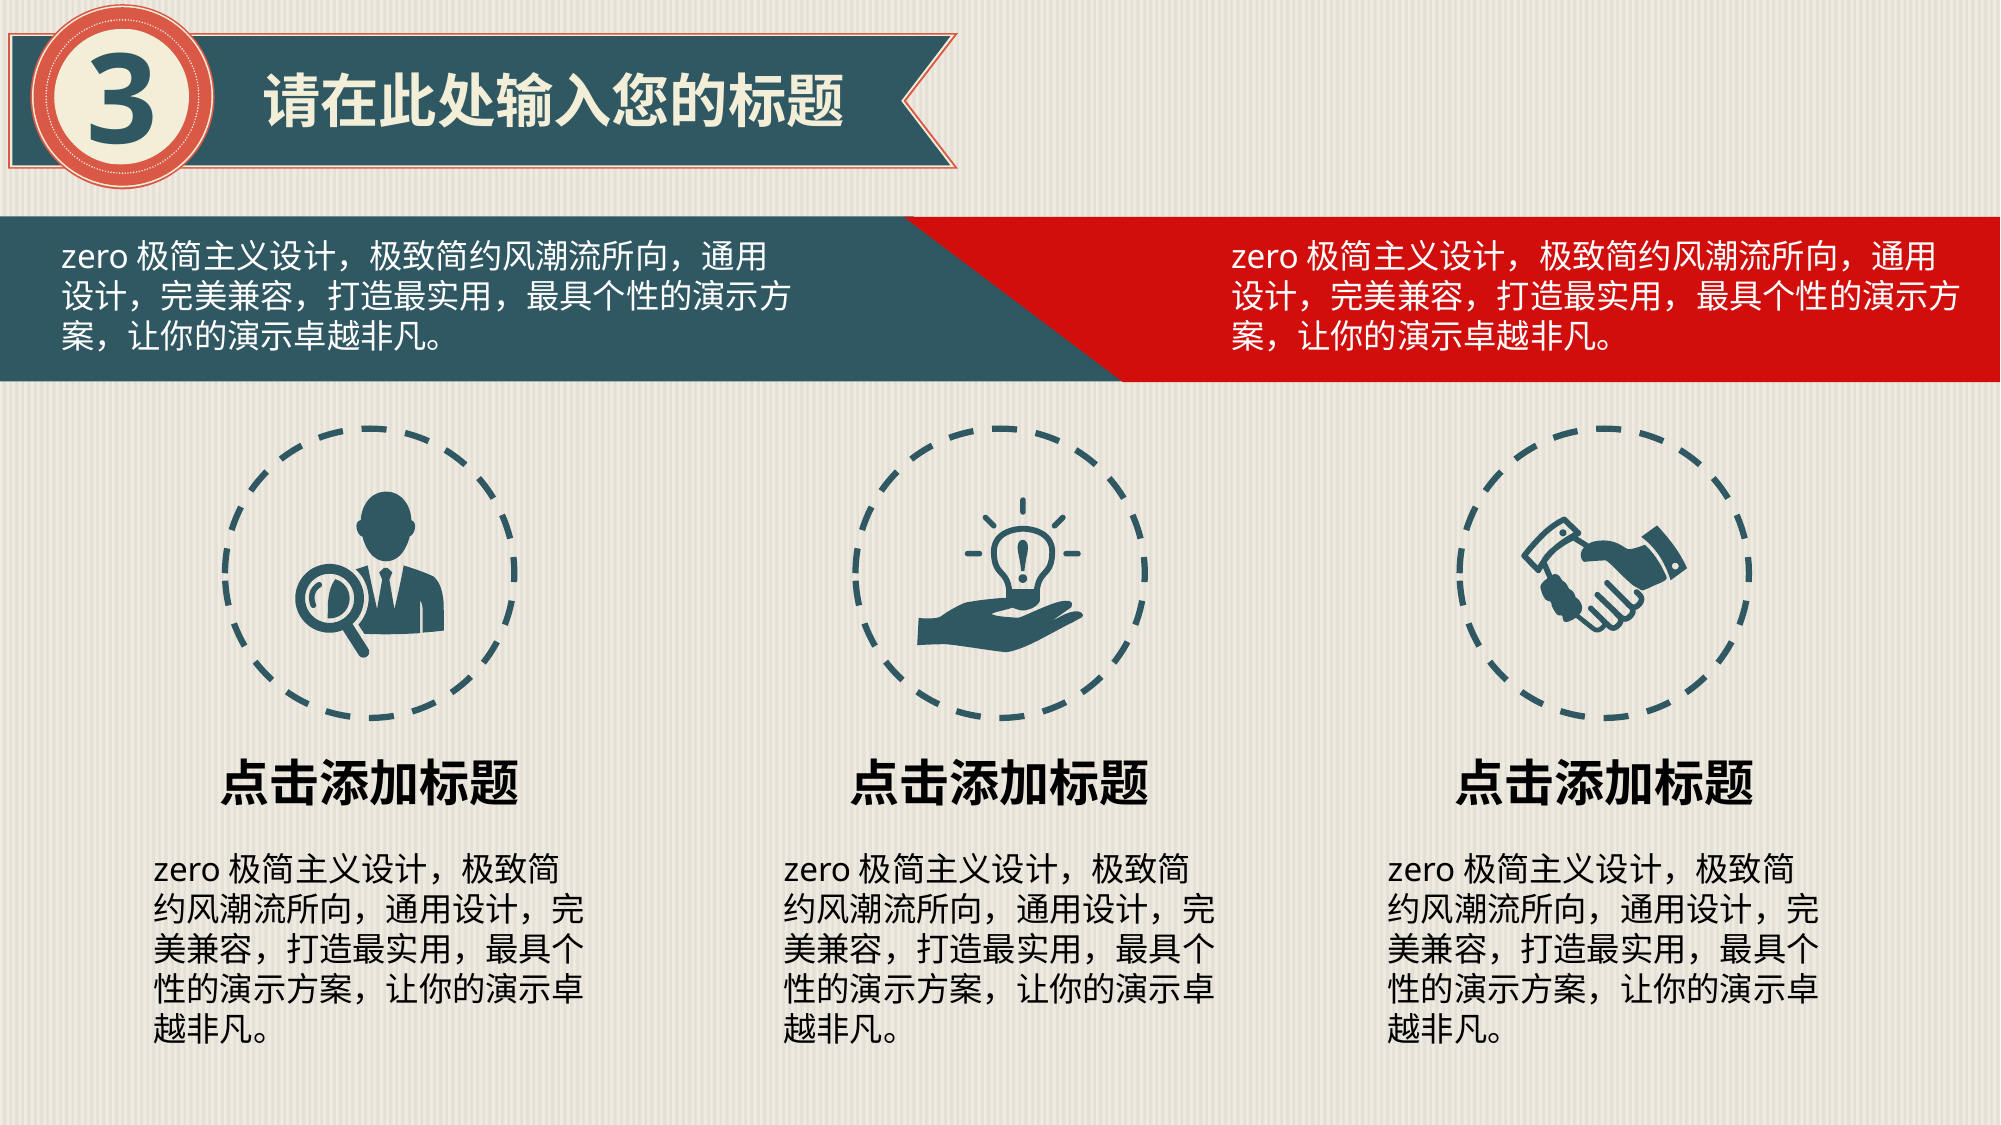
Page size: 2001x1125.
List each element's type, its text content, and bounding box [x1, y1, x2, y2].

text_box [225, 428, 515, 718]
picture [0, 0, 2001, 1125]
text_box zero极简主义设计，极致简约风潮流所向，通用设计，完美兼容，打造最实用，最具个性的演示方案，让你的演示卓越非凡。 [138, 841, 601, 1056]
text_box [903, 216, 2000, 383]
text_box zero极简主义设计，极致简约风潮流所向，通用设计，完美兼容，打造最实用，最具个性的演示方案，让你的演示卓越非凡。 [1216, 227, 1981, 363]
text_box [1459, 428, 1749, 718]
text_box 点击添加标题 [835, 744, 1165, 820]
text_box [0, 216, 1121, 382]
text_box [219, 32, 959, 169]
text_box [30, 3, 215, 190]
text_box zero极简主义设计，极致简约风潮流所向，通用设计，完美兼容，打造最实用，最具个性的演示方案，让你的演示卓越非凡。 [1372, 841, 1836, 1056]
text_box zero极简主义设计，极致简约风潮流所向，通用设计，完美兼容，打造最实用，最具个性的演示方案，让你的演示卓越非凡。 [768, 841, 1232, 1056]
text_box 点击添加标题 [1439, 744, 1770, 819]
text_box zero极简主义设计，极致简约风潮流所向，通用设计，完美兼容，打造最实用，最具个性的演示方案，让你的演示卓越非凡。 [46, 227, 811, 363]
text_box [855, 428, 1145, 718]
text_box 点击添加标题 [204, 744, 535, 820]
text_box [7, 32, 25, 169]
